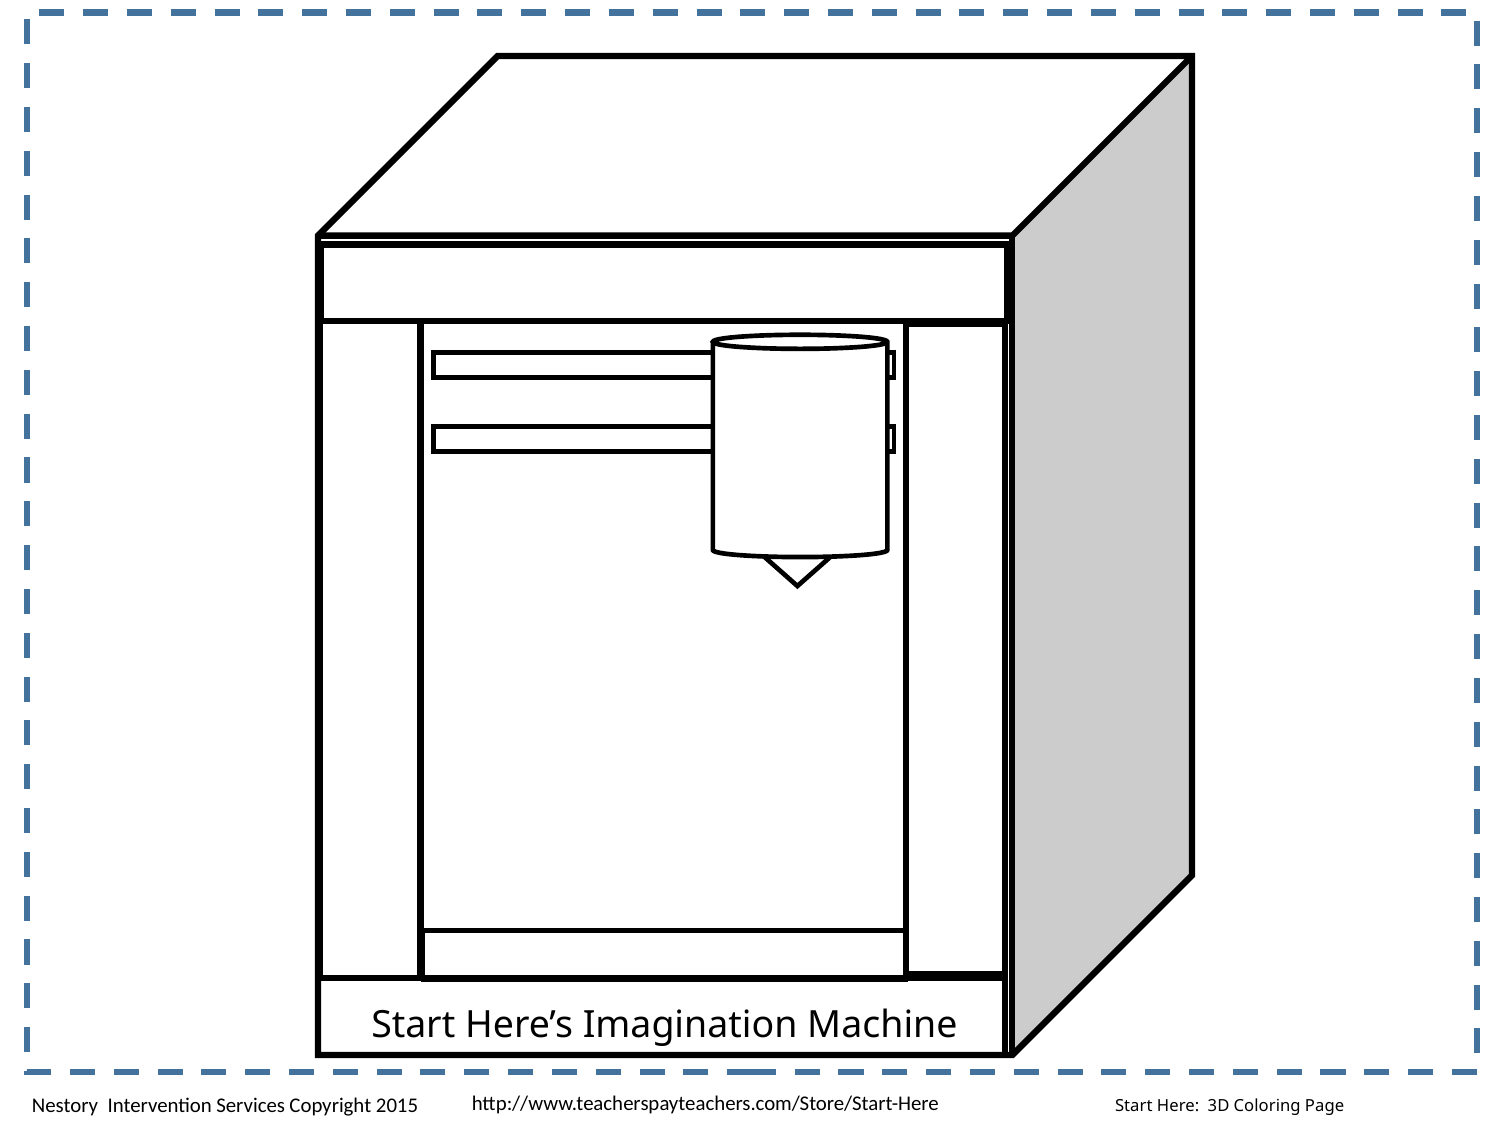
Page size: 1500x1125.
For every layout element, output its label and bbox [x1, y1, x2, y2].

text_box [317, 977, 1006, 1056]
text_box [319, 320, 422, 979]
text_box [319, 243, 1008, 322]
text_box [13, 1067, 1500, 1125]
text_box [316, 54, 1194, 1057]
text_box [905, 323, 1006, 975]
text_box [432, 351, 711, 379]
text_box [422, 930, 907, 980]
text_box [764, 558, 831, 588]
text_box [26, 11, 1478, 1067]
text_box [889, 425, 895, 453]
text_box [432, 425, 711, 453]
text_box [889, 351, 895, 379]
text_box [711, 333, 889, 559]
